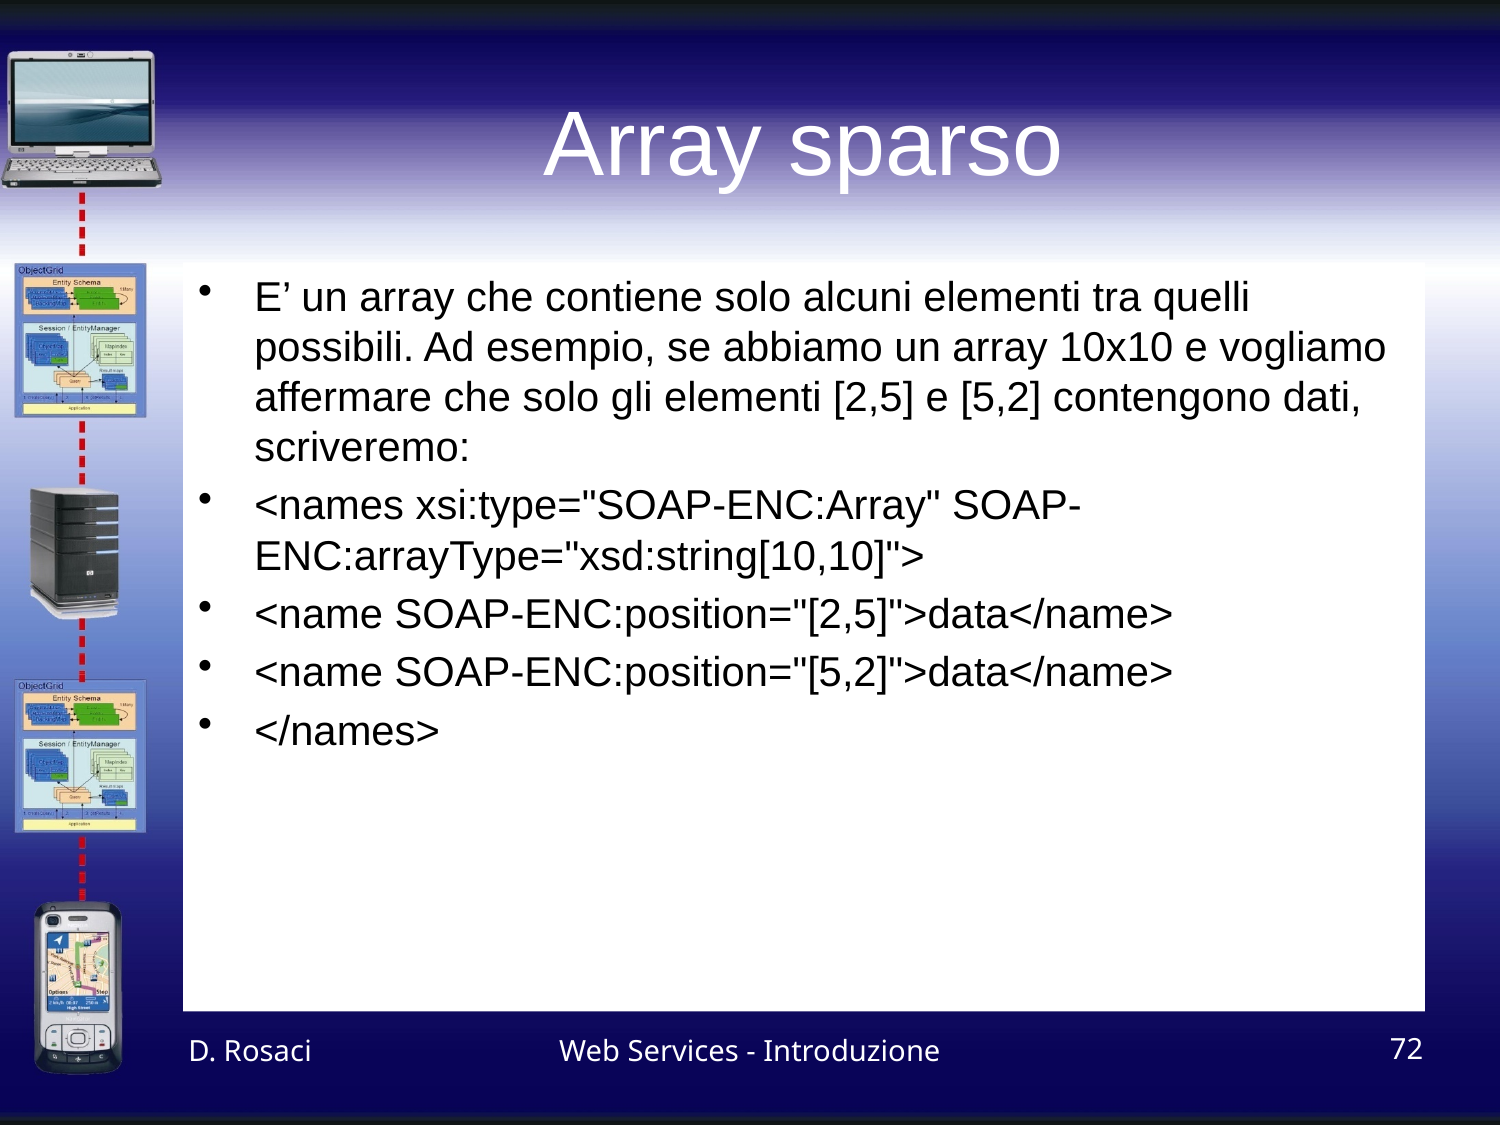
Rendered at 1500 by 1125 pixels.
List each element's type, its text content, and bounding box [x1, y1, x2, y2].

picture [0, 0, 1500, 1125]
list E’ un array che contiene solo alcuni elementi tra quelli possibili. Ad esempio, se abbiamo un array 10x10 e vogliamo affermare che solo gli elementi [2,5] e [5,2] contengono dati, scriveremo: <names xsi:type="SOAP-ENC:Array" SOAP-ENC:arrayType="xsd:string[10,10]"> <name SOAP-ENC:position="[2,5]">data</name> <name SOAP-ENC:position="[5,2]">data</name> </names> [182, 262, 1426, 1012]
title Array sparso [182, 44, 1426, 233]
slide_number D. Rosaci [74, 1024, 426, 1103]
footer Web Services - Introduzione [512, 1024, 988, 1103]
